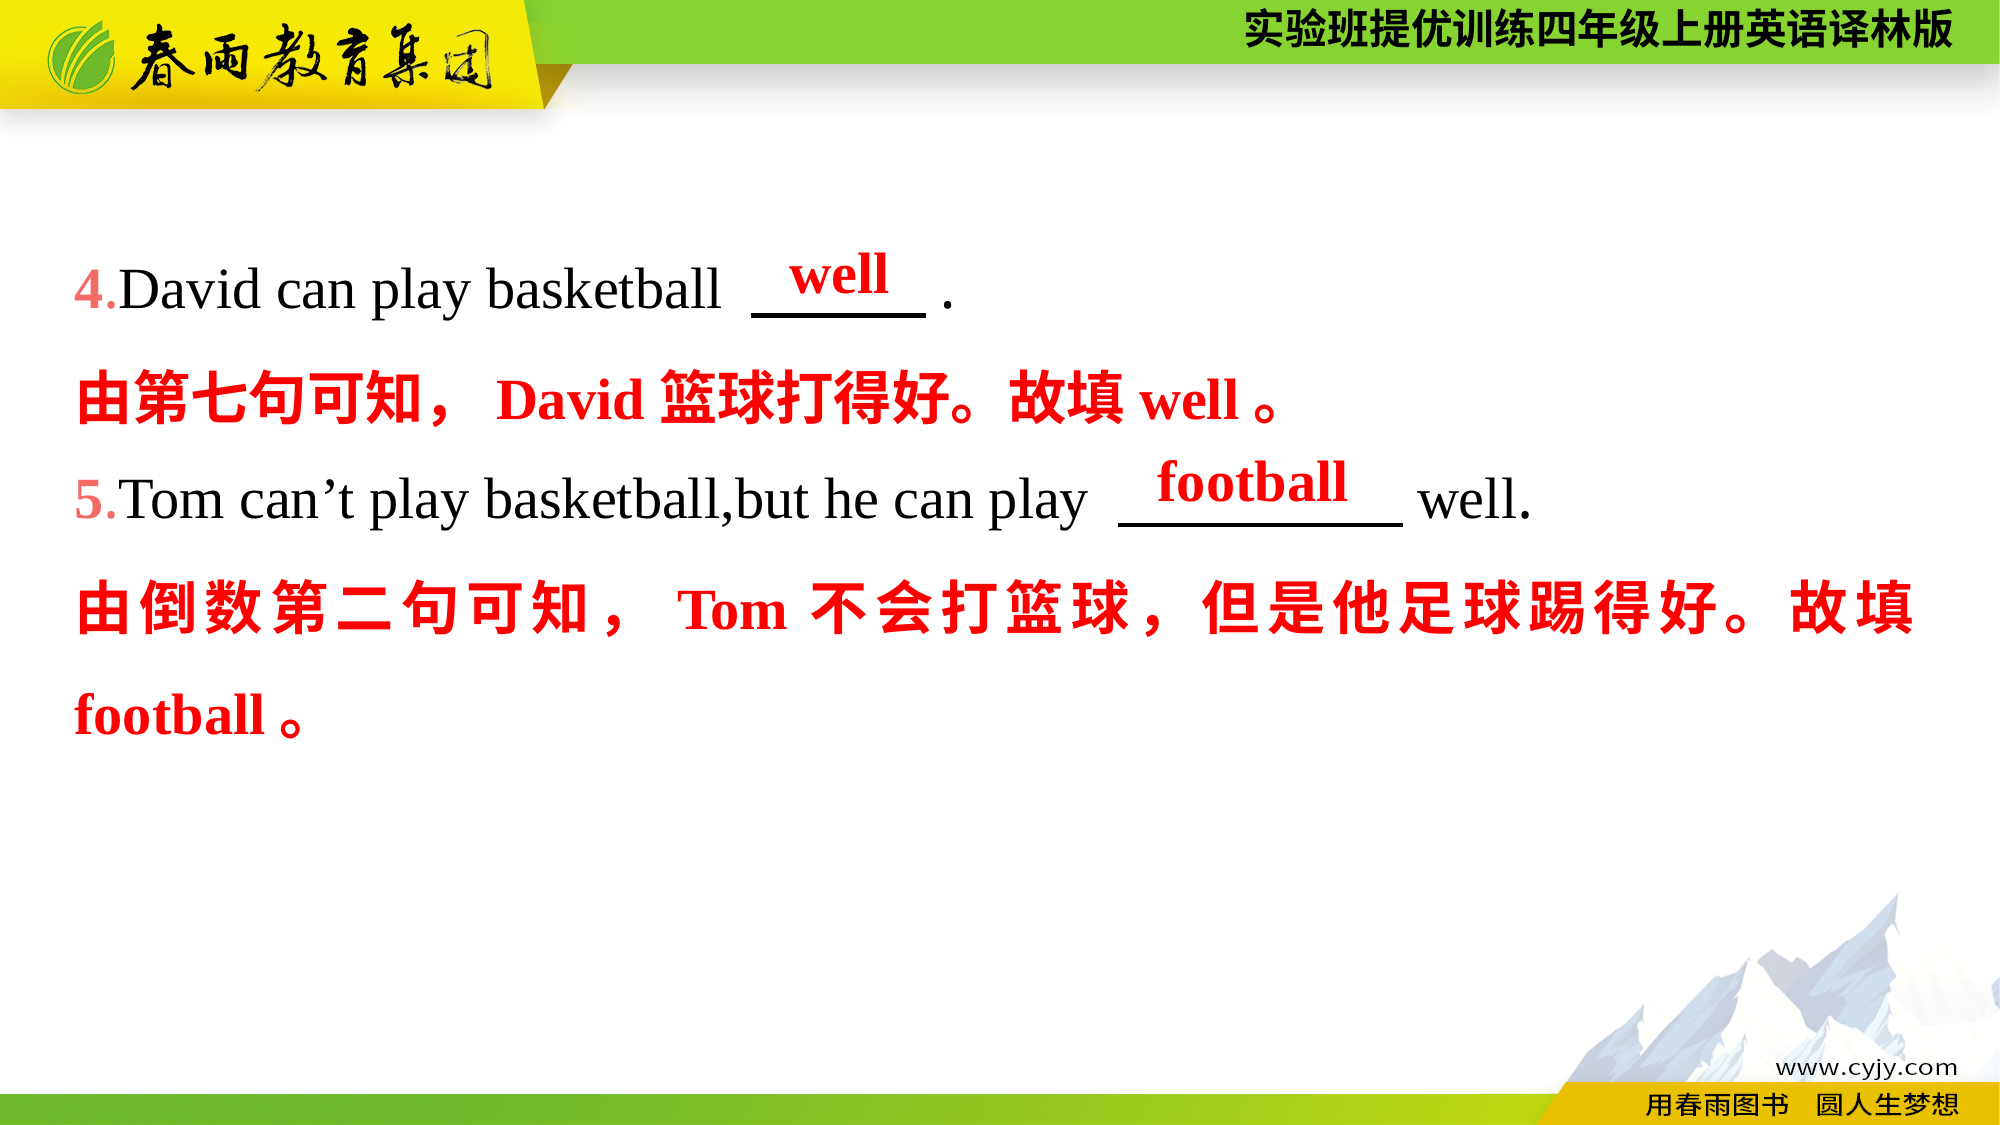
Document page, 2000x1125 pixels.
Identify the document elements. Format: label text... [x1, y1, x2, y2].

list 4.David can play basketball . 5.Tom can’t play basketball,but he can play well. [59, 439, 1944, 528]
list 4.David can play basketball . 5.Tom can’t play basketball,but he can play well. [59, 208, 1944, 319]
text_box football [1142, 435, 1365, 521]
picture [0, 0, 2000, 1125]
text_box 由倒数第二句可知，Tom不会打篮球，但是他足球踢得好。故填football。 [59, 528, 1944, 754]
text_box well [774, 227, 905, 313]
text_box 由第七句可知，David篮球打得好。故填well。 [59, 319, 1944, 439]
